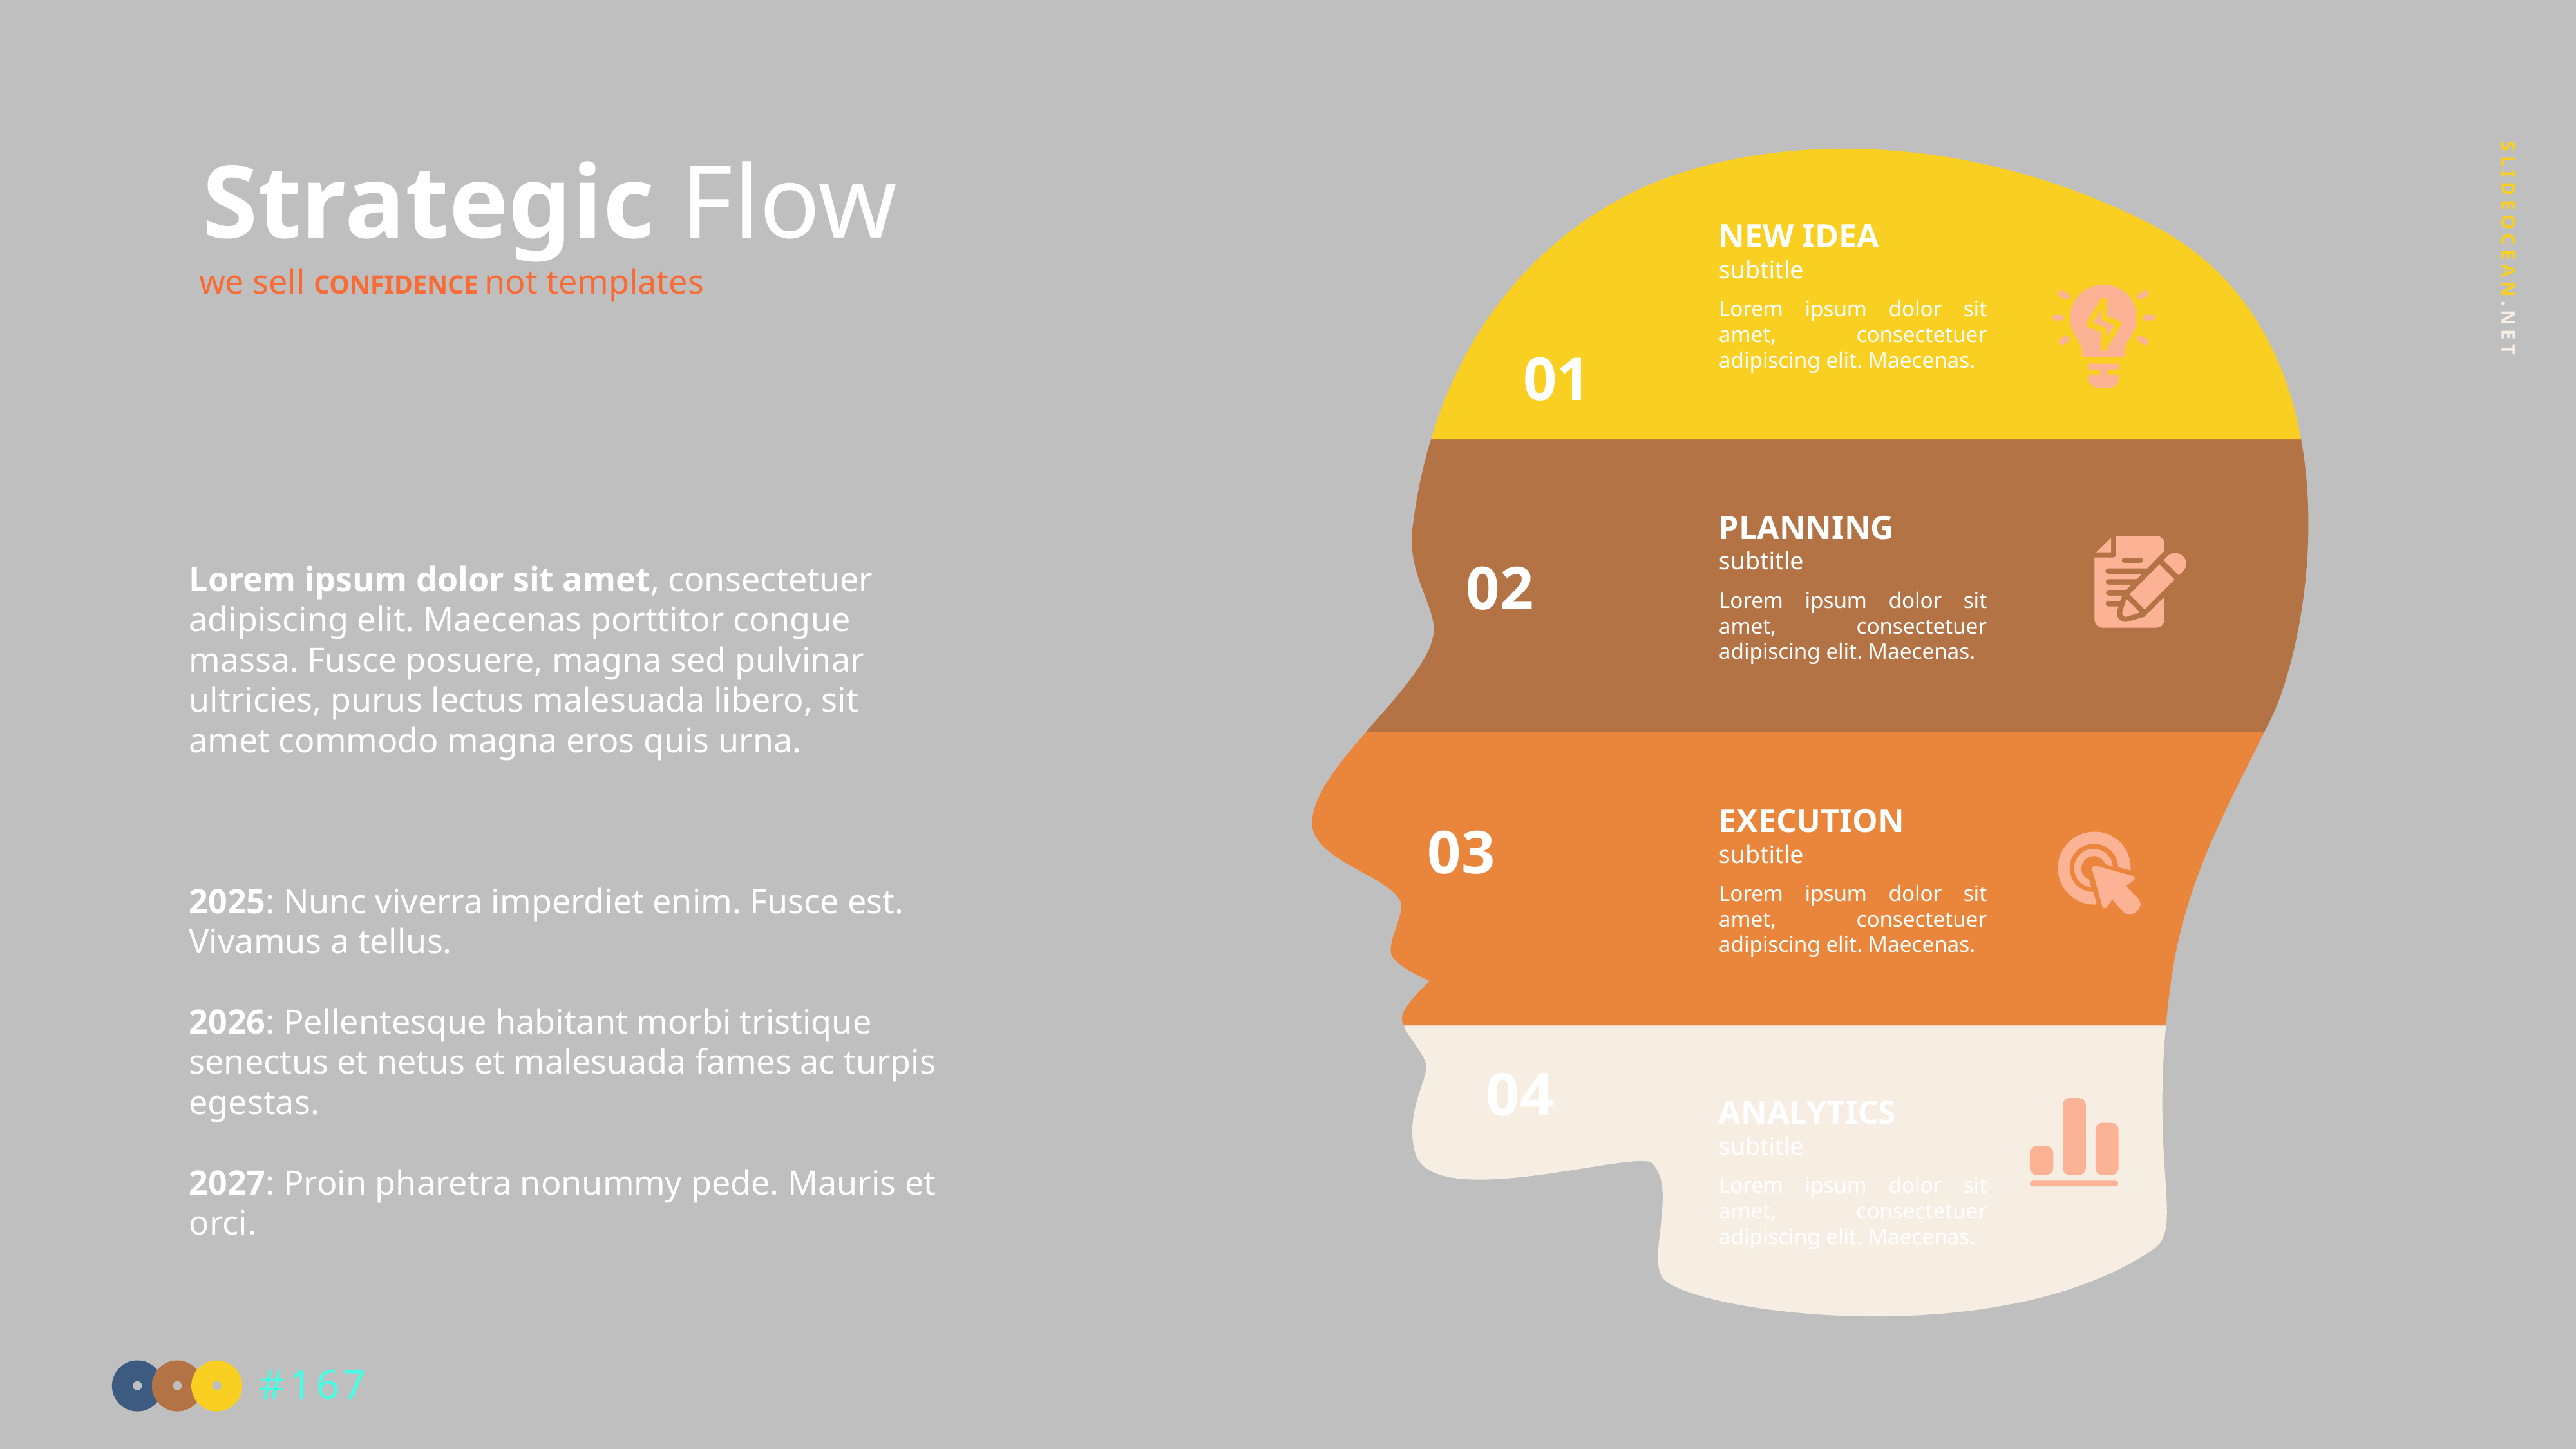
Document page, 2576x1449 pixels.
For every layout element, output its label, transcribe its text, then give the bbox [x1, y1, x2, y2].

text_box Strategic Flow [193, 132, 907, 263]
text_box we sell CONFIDENCE not templates [189, 255, 714, 306]
text_box 02 [1441, 545, 1559, 626]
text_box #167 [259, 1359, 1065, 1408]
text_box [1709, 1086, 1997, 1255]
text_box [2050, 284, 2156, 388]
text_box [1366, 440, 2309, 732]
text_box 04 [1461, 1052, 1579, 1132]
text_box 03 [1403, 809, 1520, 890]
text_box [1709, 795, 1997, 963]
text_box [2058, 831, 2142, 915]
text_box Lorem ipsum dolor sit amet, consectetuer adipiscing elit. Maecenas porttitor congue massa. Fusce posuere, magna sed pulvinar ultricies, purus lectus malesuada libero, sit amet commodo magna eros quis urna. 2025: Nunc viverra imperdiet enim. Fusce est. Vivamus a tellus. 2026: Pellentesque habitant morbi tristique senectus et netus et malesuada fames ac turpis egestas. 2027: Proin pharetra nonummy pede. Mauris et orci. [179, 553, 956, 1287]
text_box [1709, 210, 1997, 378]
text_box [1403, 1025, 2168, 1318]
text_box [1709, 502, 1997, 670]
text_box [1311, 731, 2266, 1025]
text_box 01 [1498, 336, 1616, 417]
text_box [2094, 536, 2192, 628]
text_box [2029, 1098, 2119, 1187]
text_box [1430, 147, 2302, 440]
